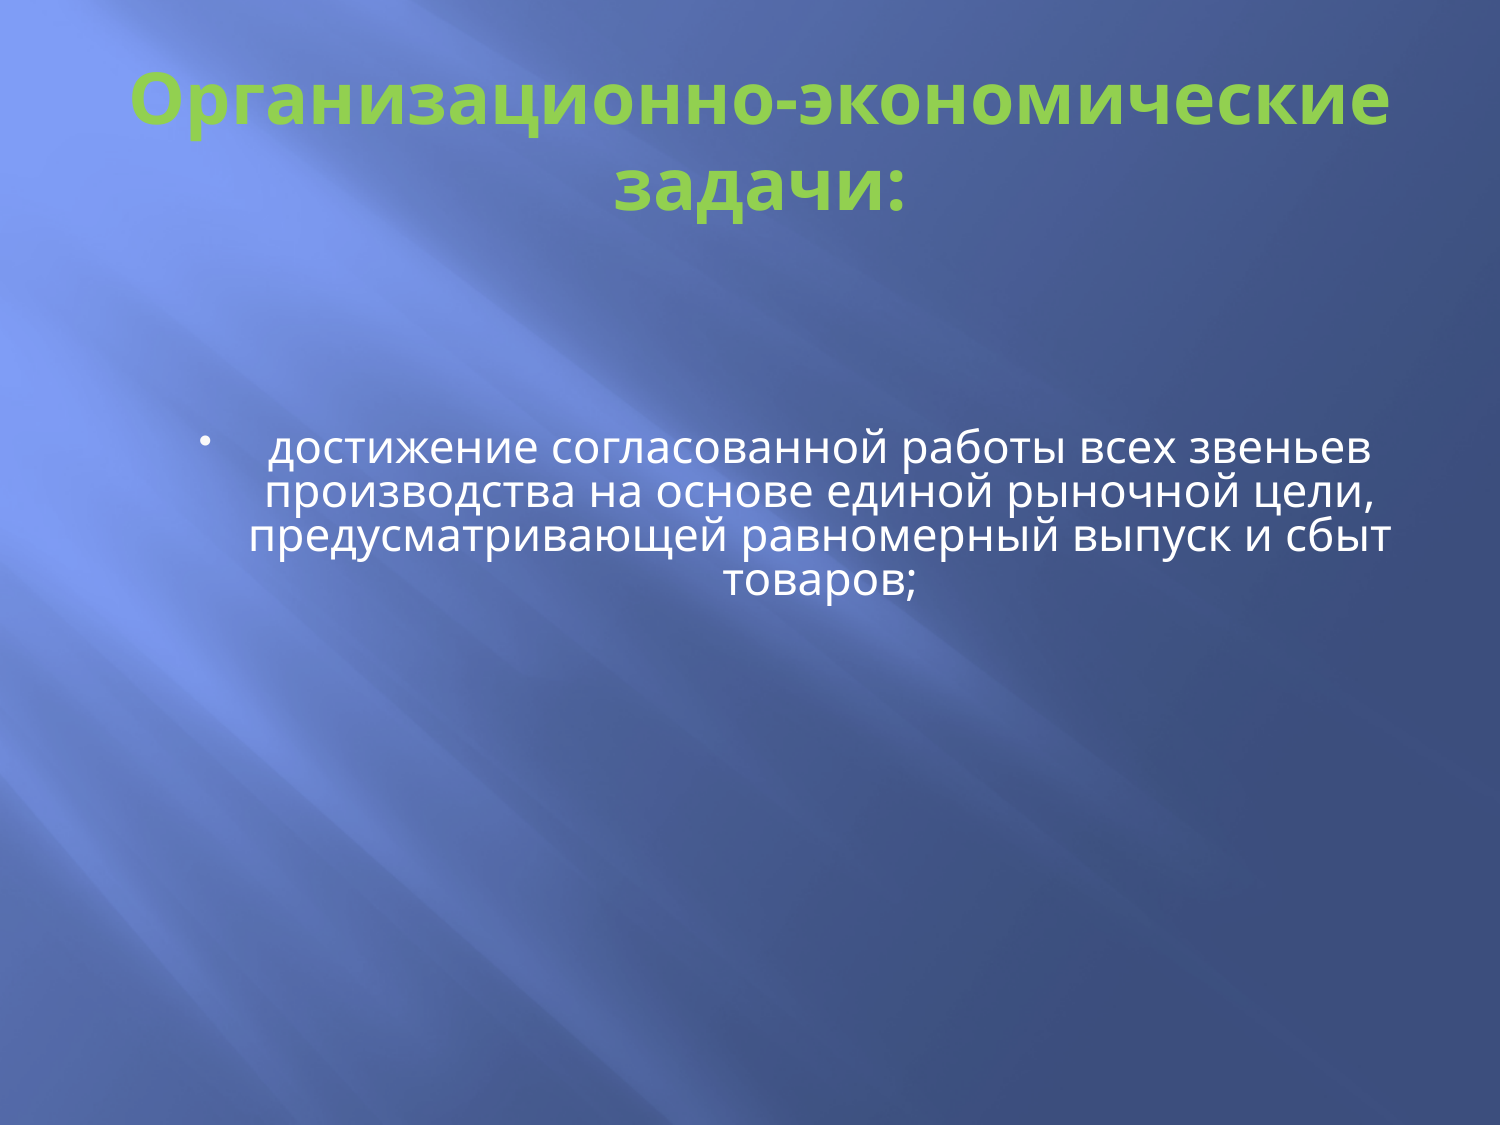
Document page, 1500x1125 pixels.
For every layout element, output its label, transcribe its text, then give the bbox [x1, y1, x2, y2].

list достижение согласованной работы всех звеньев производства на основе единой рыночной цели, предусматривающей равномерный выпуск и сбыт товаров; [100, 420, 1451, 1125]
title Организационно-экономические задачи: [75, 45, 1425, 233]
